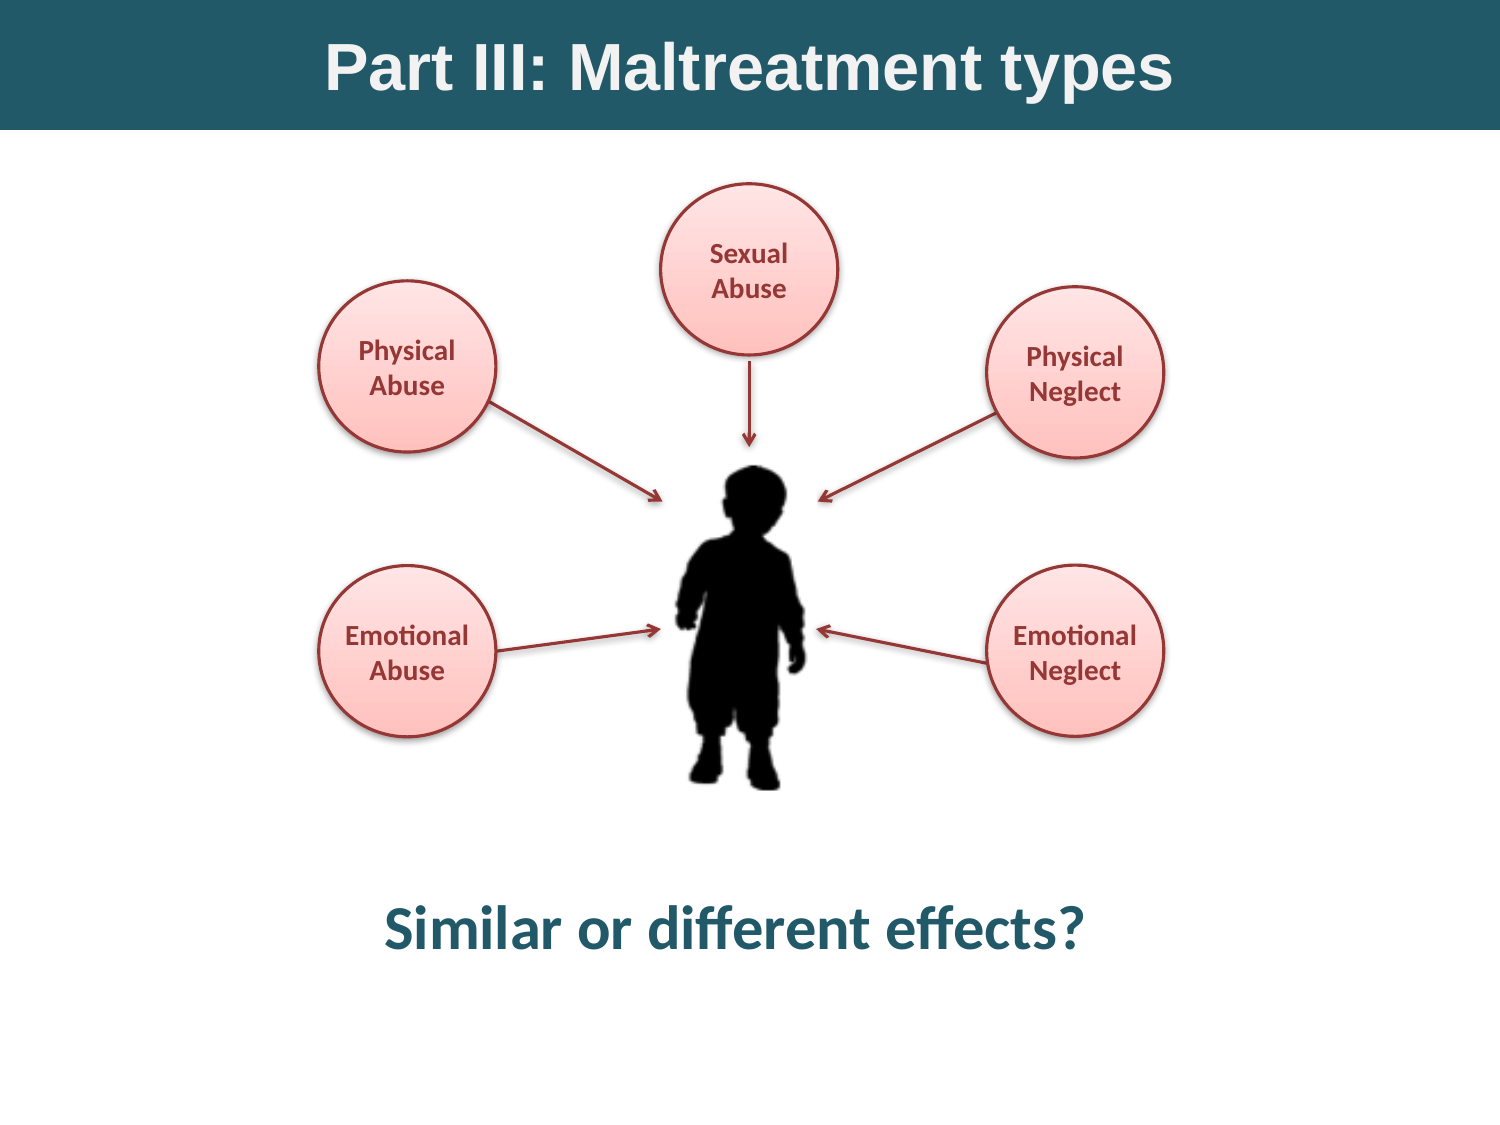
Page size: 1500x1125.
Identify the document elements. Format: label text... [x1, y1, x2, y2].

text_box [817, 403, 1015, 502]
text_box Physical Neglect [985, 285, 1165, 459]
list Aim [47, 185, 1408, 1030]
text_box Part III: Maltreatment types [0, 0, 1500, 130]
text_box Sexual Abuse [659, 182, 839, 356]
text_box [815, 628, 987, 664]
text_box Emotional Abuse [317, 564, 497, 738]
picture [660, 457, 817, 801]
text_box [495, 628, 662, 652]
text_box Physical Abuse [317, 280, 497, 453]
text_box Similar or different effects? [369, 879, 1164, 996]
text_box Emotional Neglect [988, 564, 1165, 738]
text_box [477, 395, 663, 502]
